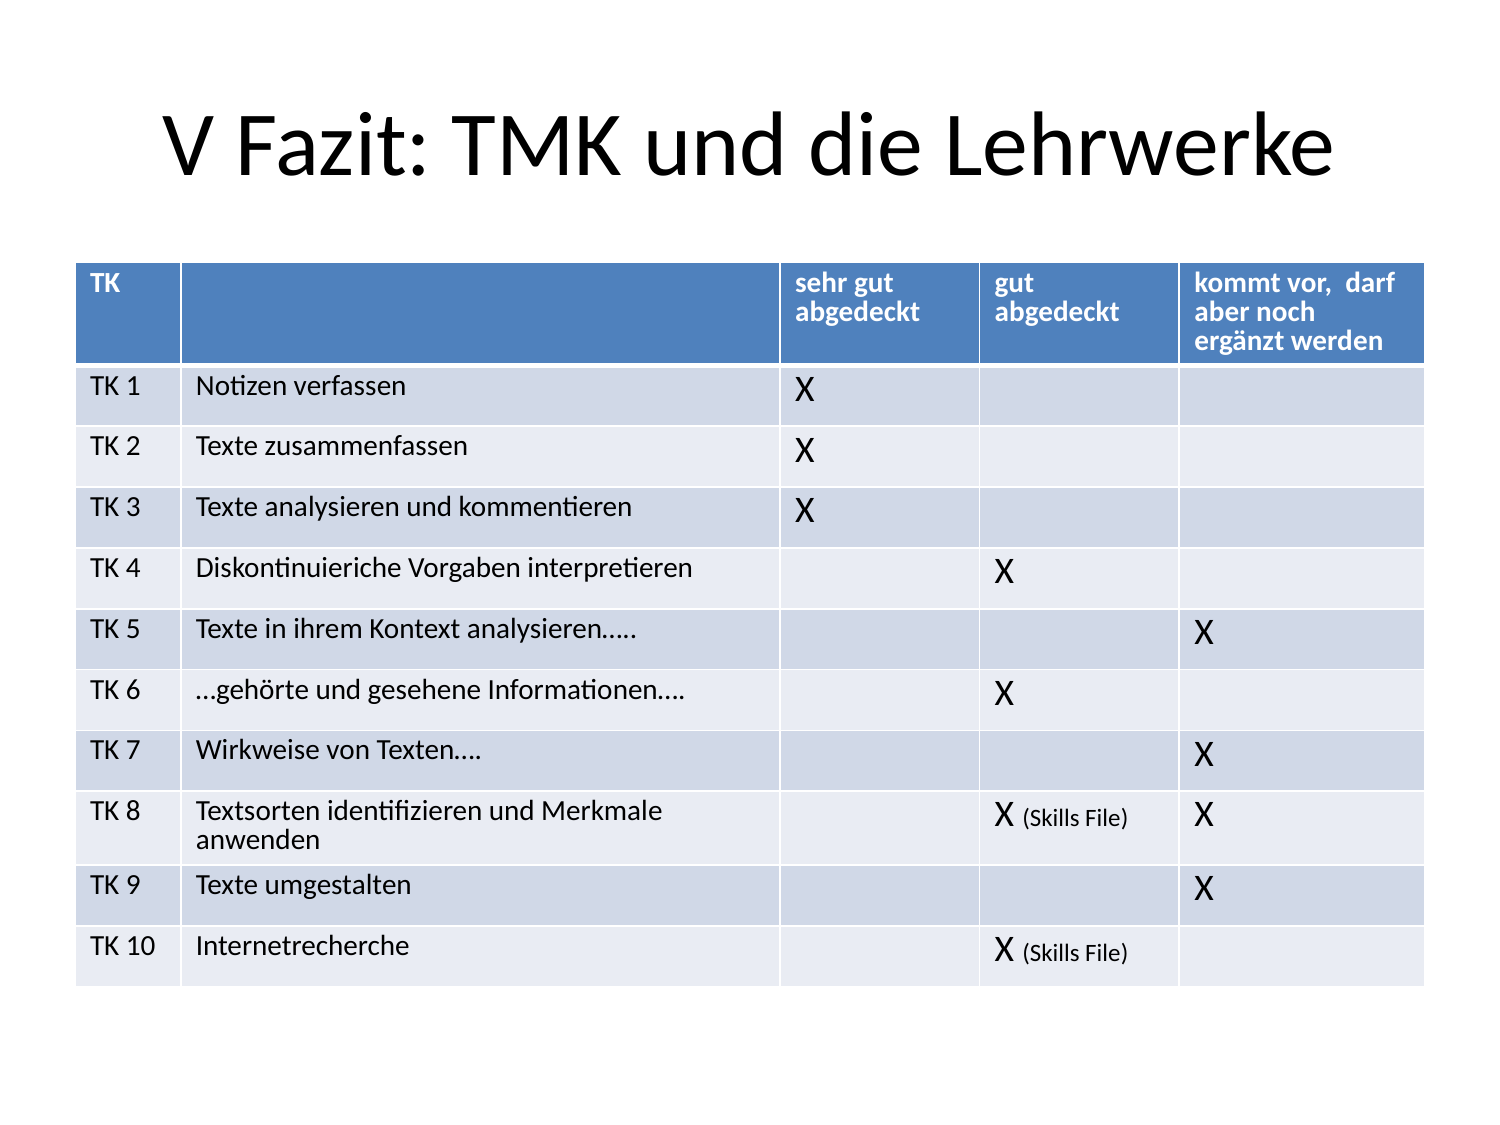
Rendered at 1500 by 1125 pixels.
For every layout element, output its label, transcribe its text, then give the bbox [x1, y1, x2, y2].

table_cell TK 6 [76, 670, 180, 730]
table_cell [781, 549, 979, 608]
table_cell [1180, 670, 1424, 730]
table_header TK [76, 263, 180, 363]
table_cell X [1180, 731, 1424, 790]
table_cell Wirkweise von Texten…. [182, 731, 779, 790]
title V Fazit: TMK und die Lehrwerke [75, 45, 1425, 233]
table_cell TK 8 [76, 792, 180, 864]
table_cell Diskontinuieriche Vorgaben interpretieren [182, 549, 779, 608]
table_cell [1180, 488, 1424, 547]
table_cell [1180, 368, 1424, 425]
table_cell X [1180, 610, 1424, 669]
table_header sehr gut abgedeckt [781, 263, 979, 363]
table_cell [781, 792, 979, 864]
table_cell …gehörte und gesehene Informationen…. [182, 670, 779, 730]
table_cell X [781, 488, 979, 547]
table_cell Texte umgestalten [182, 866, 779, 925]
table_cell TK 9 [76, 866, 180, 925]
table_cell Texte analysieren und kommentieren [182, 488, 779, 547]
table_header [182, 263, 779, 363]
table_cell Internetrecherche [182, 927, 779, 986]
table_cell [980, 731, 1178, 790]
table_cell Textsorten identifizieren und Merkmale anwenden [182, 792, 779, 864]
table_header kommt vor, darf aber noch ergänzt werden [1180, 263, 1424, 363]
table_cell [980, 427, 1178, 486]
table_cell [980, 610, 1178, 669]
table_cell X [1180, 792, 1424, 864]
table_cell [980, 368, 1178, 425]
table_cell TK 5 [76, 610, 180, 669]
table_cell X [781, 427, 979, 486]
table_cell X [980, 670, 1178, 730]
table_cell TK 3 [76, 488, 180, 547]
table_cell [1180, 549, 1424, 608]
table_cell TK 10 [76, 927, 180, 986]
table_cell TK 1 [76, 368, 180, 425]
table_cell Texte zusammenfassen [182, 427, 779, 486]
table_cell TK 2 [76, 427, 180, 486]
table_cell [980, 866, 1178, 925]
table_cell Notizen verfassen [182, 368, 779, 425]
table_cell [781, 866, 979, 925]
table_cell X [1180, 866, 1424, 925]
table_cell X (Skills File) [980, 927, 1178, 986]
table_cell X [781, 368, 979, 425]
table_cell [781, 610, 979, 669]
table_cell [781, 731, 979, 790]
table_cell TK 7 [76, 731, 180, 790]
table_cell Texte in ihrem Kontext analysieren….. [182, 610, 779, 669]
table_cell X (Skills File) [980, 792, 1178, 864]
table_header gut abgedeckt [980, 263, 1178, 363]
table_cell [980, 488, 1178, 547]
table_cell [781, 670, 979, 730]
table_cell TK 4 [76, 549, 180, 608]
table_cell [1180, 427, 1424, 486]
table_cell [781, 927, 979, 986]
table_cell [1180, 927, 1424, 986]
table_cell X [980, 549, 1178, 608]
